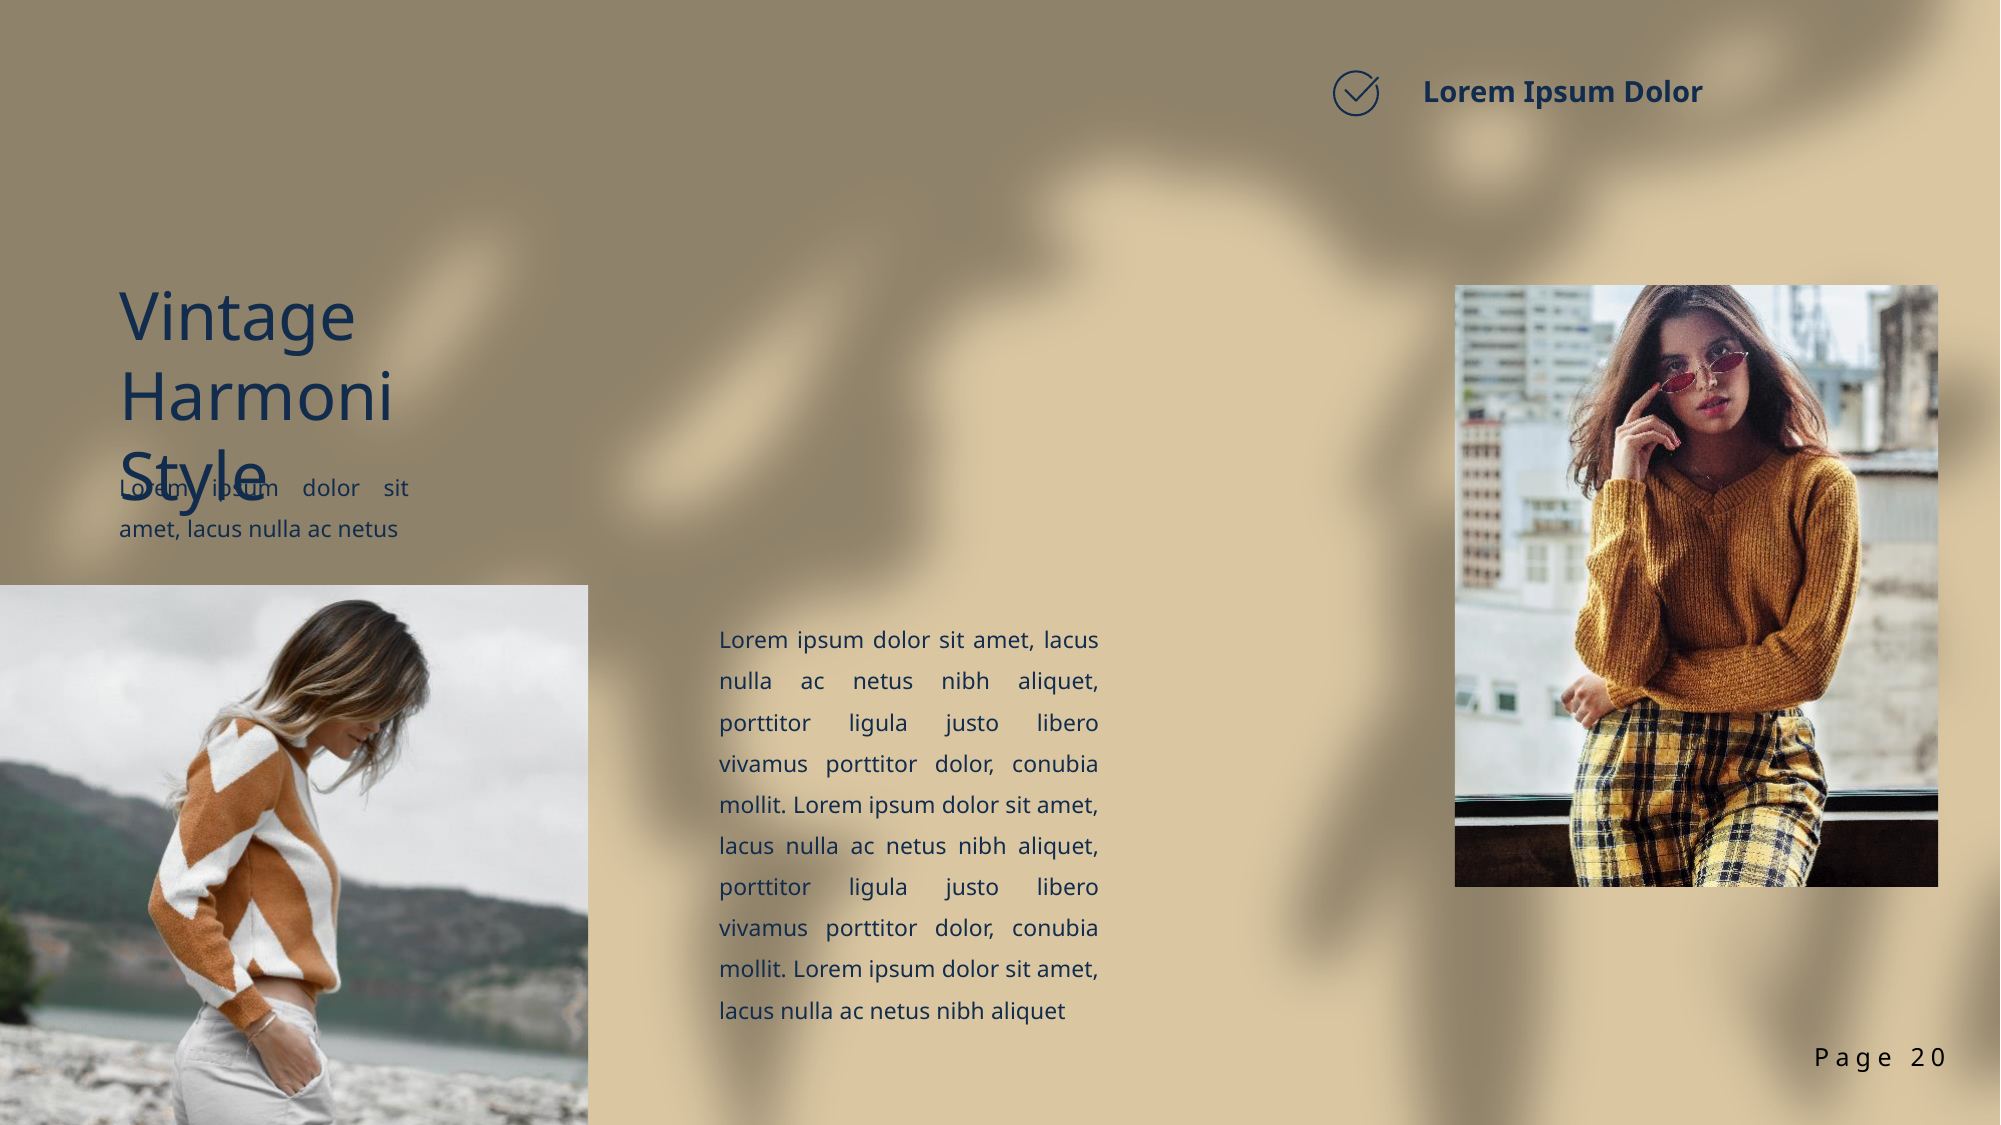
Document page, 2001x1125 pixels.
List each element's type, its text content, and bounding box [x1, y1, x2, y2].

text_box Lorem ipsum dolor sit amet, lacus nulla ac netus nibh aliquet, porttitor ligula justo libero vivamus porttitor dolor, conubia mollit. Lorem ipsum dolor sit amet, lacus nulla ac netus nibh aliquet, porttitor ligula justo libero vivamus porttitor dolor, conubia mollit. Lorem ipsum dolor sit amet, lacus nulla ac netus nibh aliquet [704, 604, 1115, 1032]
text_box Vintage Harmoni Style [104, 266, 567, 396]
text_box Lorem ipsum dolor sit amet, lacus nulla ac netus [104, 452, 424, 550]
text_box Lorem Ipsum Dolor [1408, 70, 1983, 138]
text_box [1332, 70, 1379, 117]
picture [0, 0, 2000, 1125]
